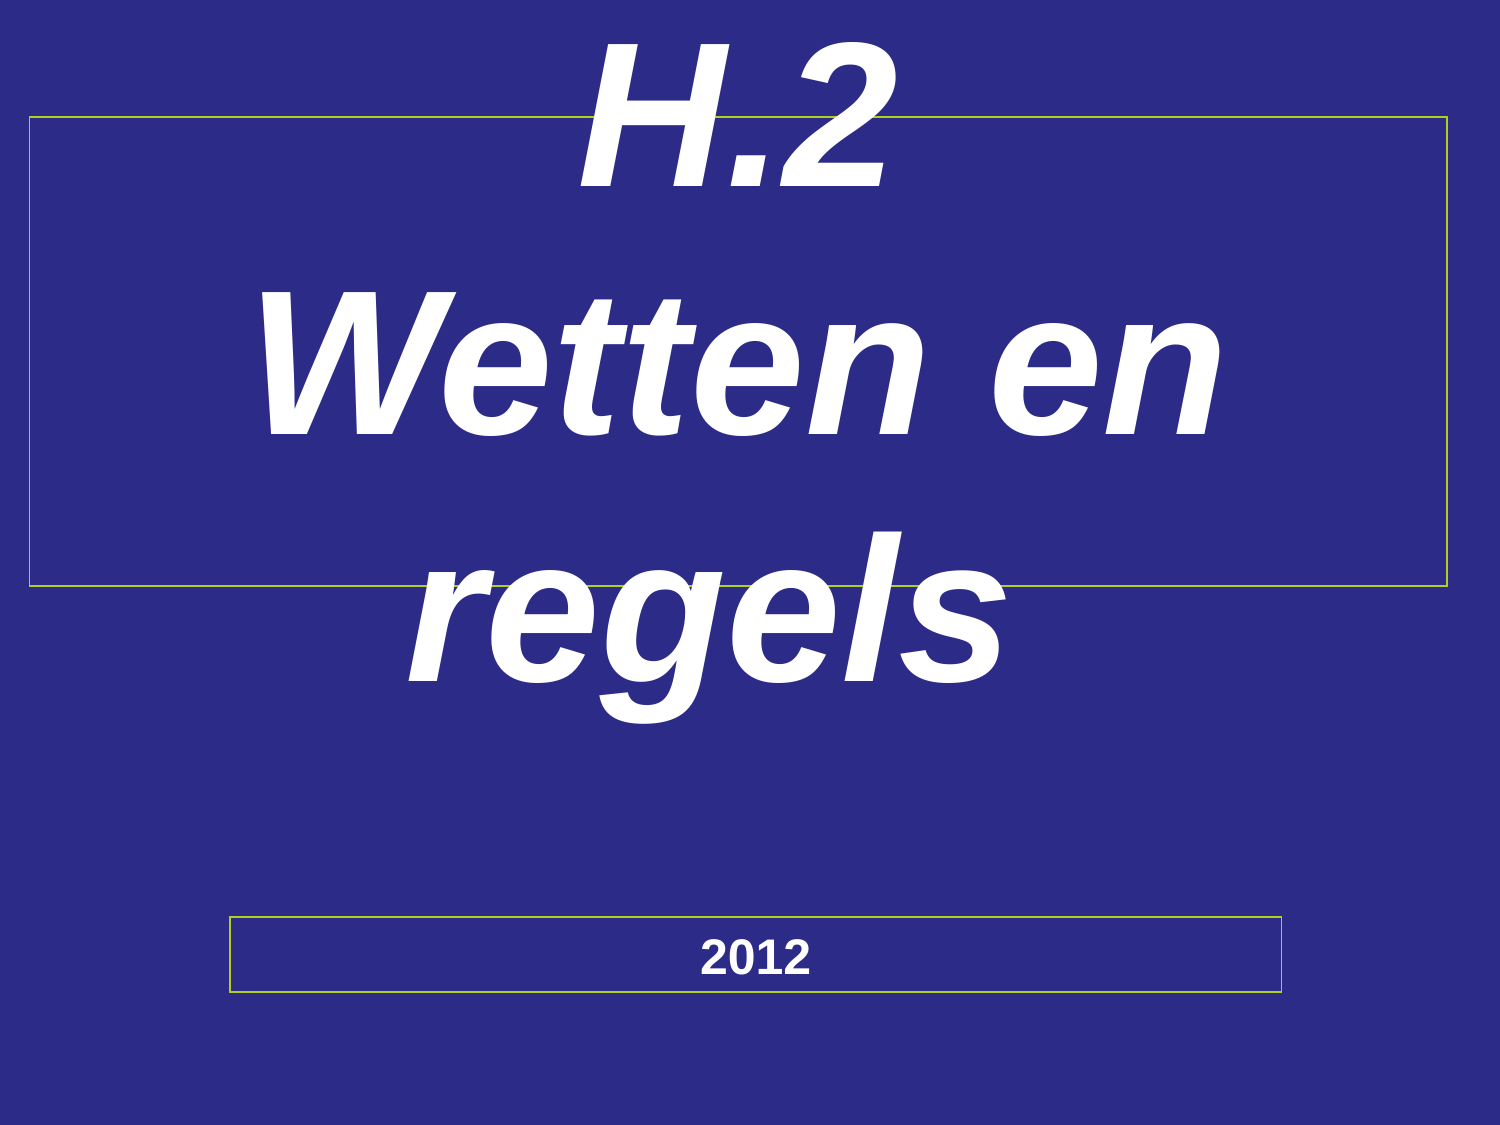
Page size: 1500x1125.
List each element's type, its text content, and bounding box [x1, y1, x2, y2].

title H.2 Wetten en regels [29, 116, 1448, 587]
text_box [0, 0, 1500, 75]
text_box 2012 [230, 916, 1282, 992]
